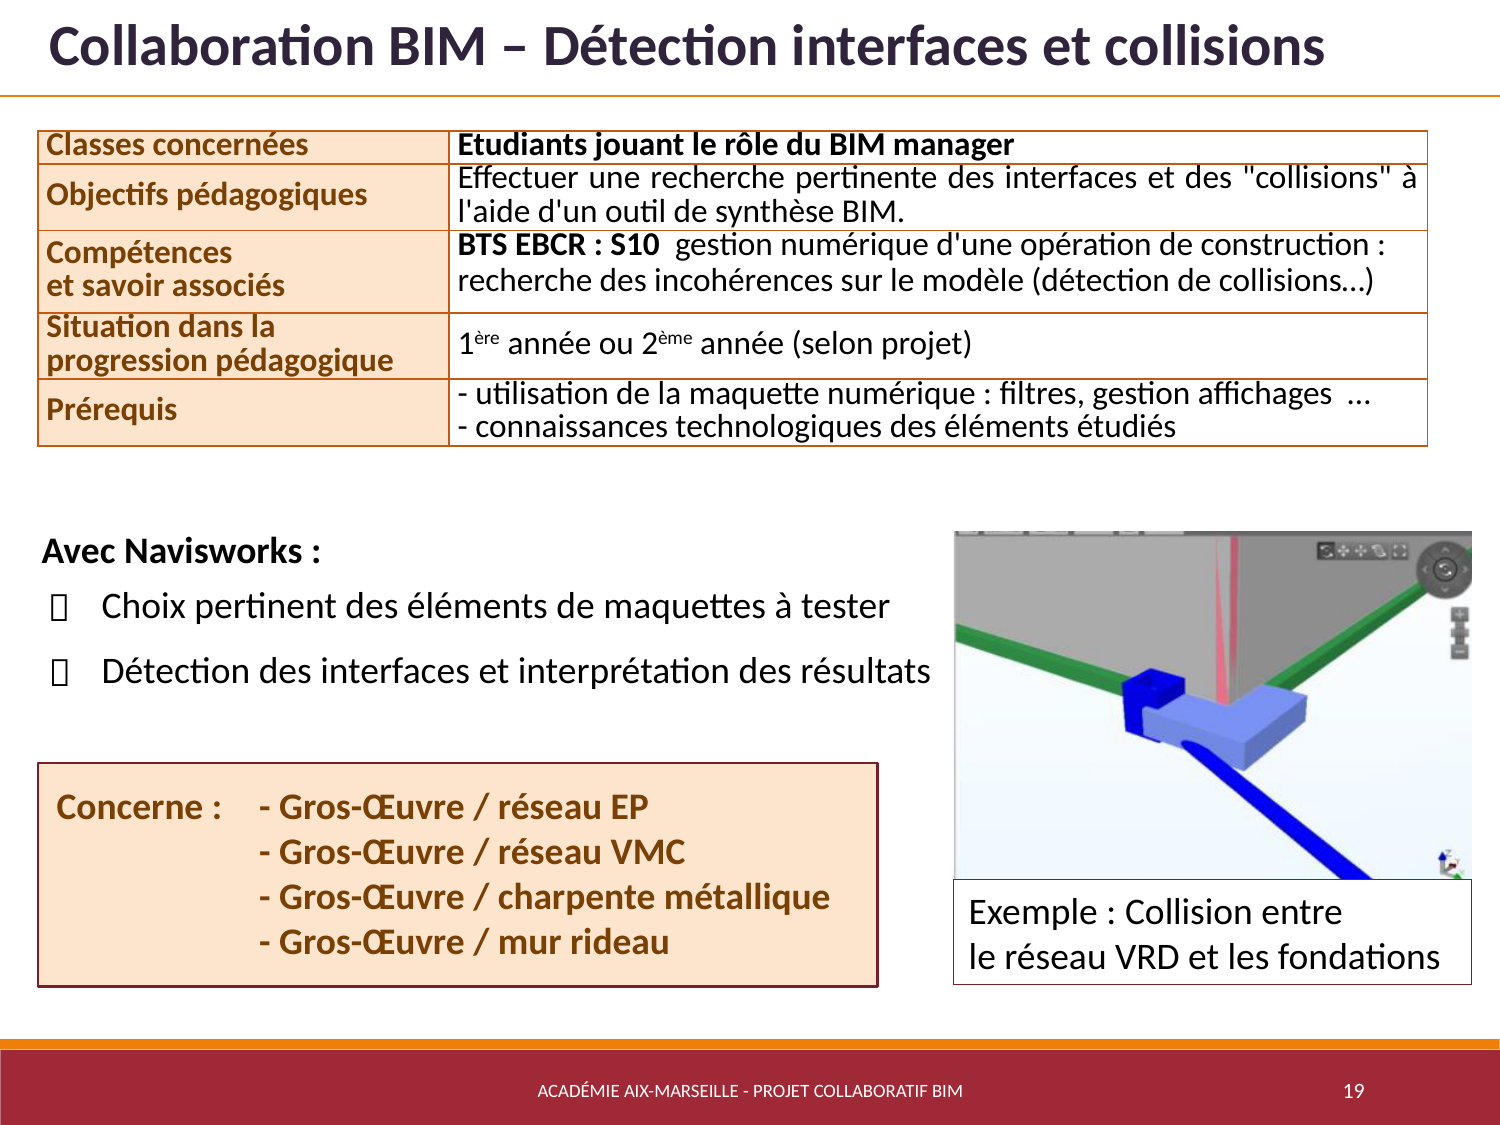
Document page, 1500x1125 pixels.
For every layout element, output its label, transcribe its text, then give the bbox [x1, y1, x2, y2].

table_cell BTS EBCR : S10 gestion numérique d'une opération de construction : recherche des incohérences sur le modèle (détection de collisions…) [450, 231, 1427, 312]
table_cell Effectuer une recherche pertinente des interfaces et des "collisions" à l'aide d'un outil de synthèse BIM. [450, 165, 1427, 230]
footer Académie Aix-Marseille - Projet Collaboratif BIM [453, 1059, 1047, 1120]
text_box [37, 762, 878, 988]
table_header Classes concernées [39, 132, 448, 163]
table_cell 1ère année ou 2ème année (selon projet) [450, 314, 1427, 378]
table_cell Compétences et savoir associés [39, 231, 448, 312]
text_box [26, 518, 1007, 703]
table_cell Situation dans la progression pédagogique [39, 314, 448, 378]
slide_number 19 [1218, 1059, 1380, 1120]
table_cell Prérequis [39, 380, 448, 445]
picture [953, 531, 1473, 888]
table_cell Objectifs pédagogiques [39, 165, 448, 230]
table_header Etudiants jouant le rôle du BIM manager [450, 132, 1427, 163]
text_box Exemple : Collision entre le réseau VRD et les fondations [953, 892, 1472, 985]
text_box Collaboration BIM – Détection interfaces et collisions [34, 0, 1490, 85]
table_cell - utilisation de la maquette numérique : filtres, gestion affichages … - connaissances technologiques des éléments étudiés [450, 380, 1427, 445]
